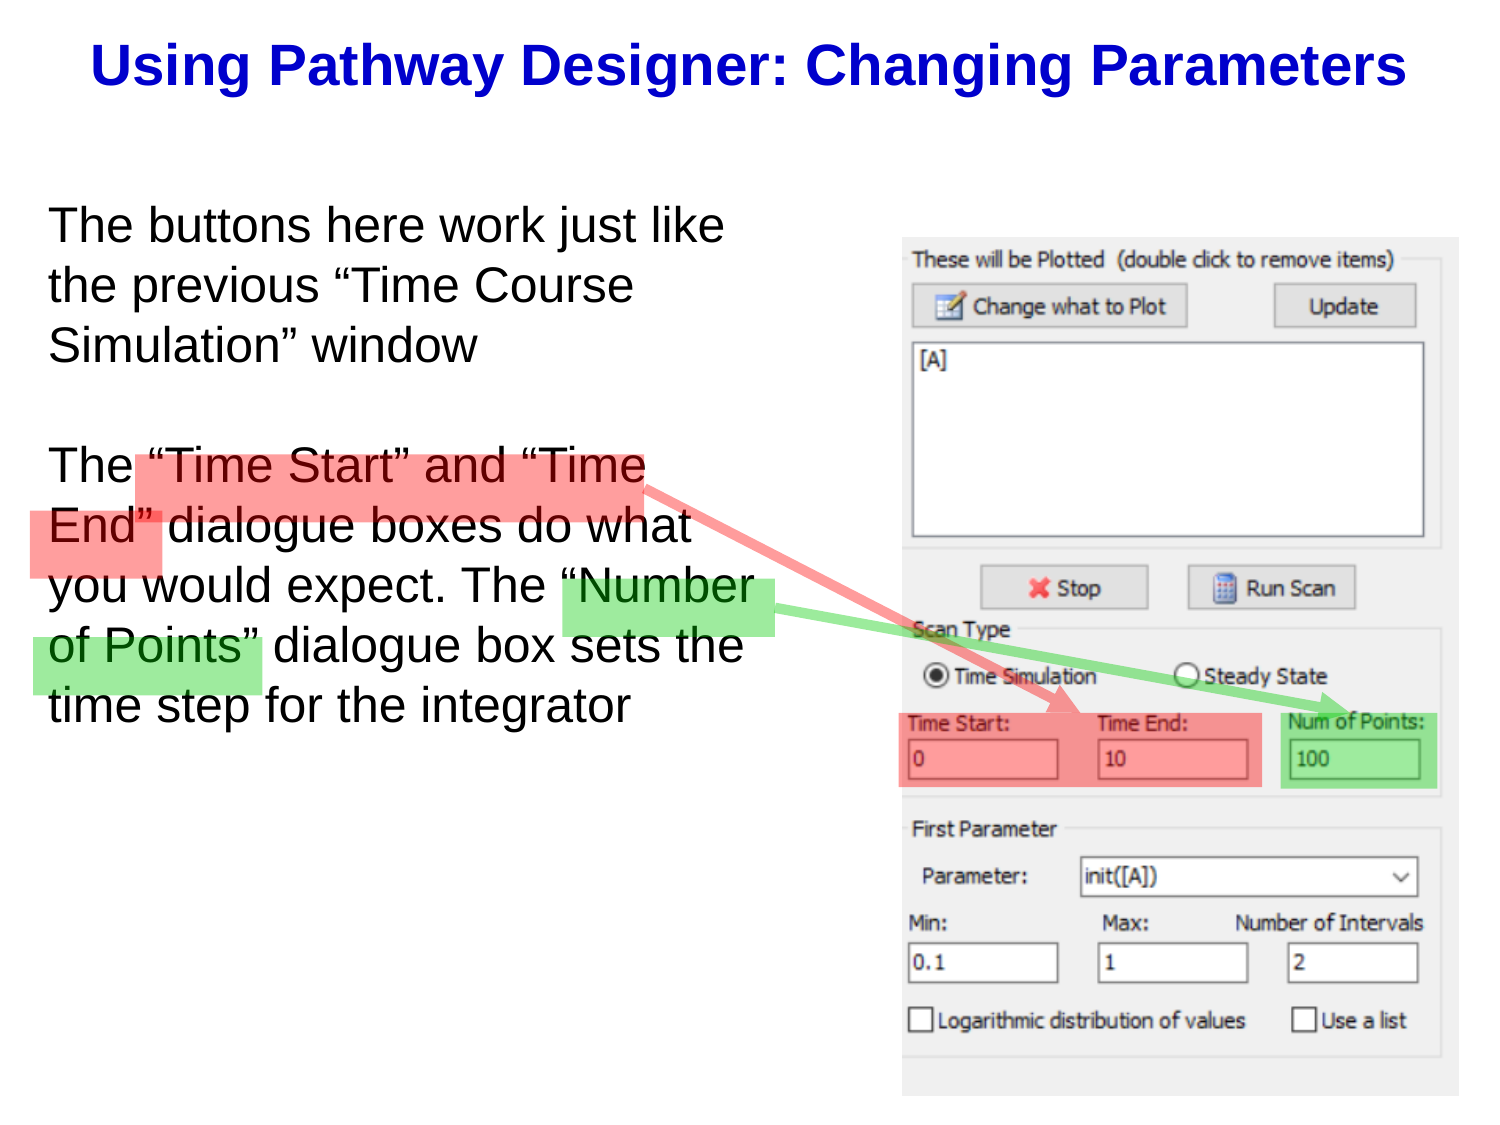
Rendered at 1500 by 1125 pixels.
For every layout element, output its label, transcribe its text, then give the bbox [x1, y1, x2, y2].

text_box [560, 577, 638, 639]
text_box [774, 607, 1351, 714]
text_box [31, 635, 264, 697]
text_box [644, 488, 1081, 714]
picture [901, 237, 1459, 1096]
text_box [133, 452, 646, 524]
text_box [28, 508, 164, 581]
title Using Pathway Designer: Changing Parameters [0, 0, 1500, 125]
